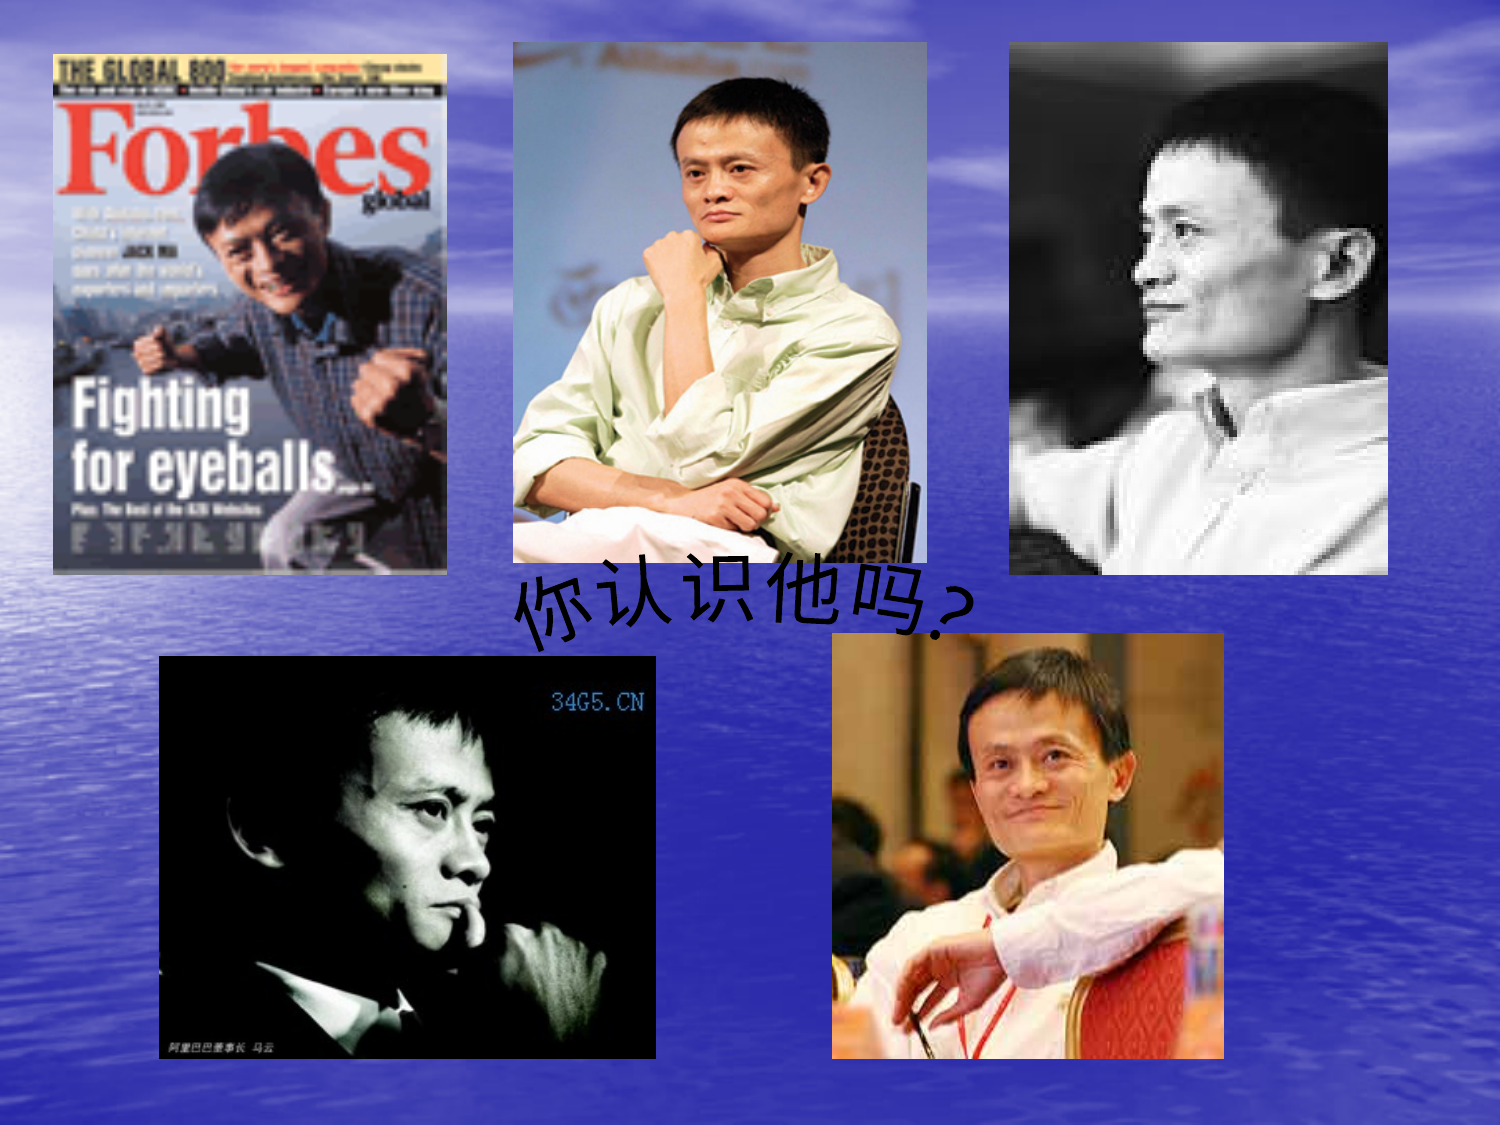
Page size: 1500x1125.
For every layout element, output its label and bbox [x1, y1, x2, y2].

picture [832, 633, 1224, 1059]
picture [159, 656, 656, 1059]
picture [53, 54, 447, 575]
picture [513, 42, 927, 563]
picture [1009, 42, 1388, 575]
